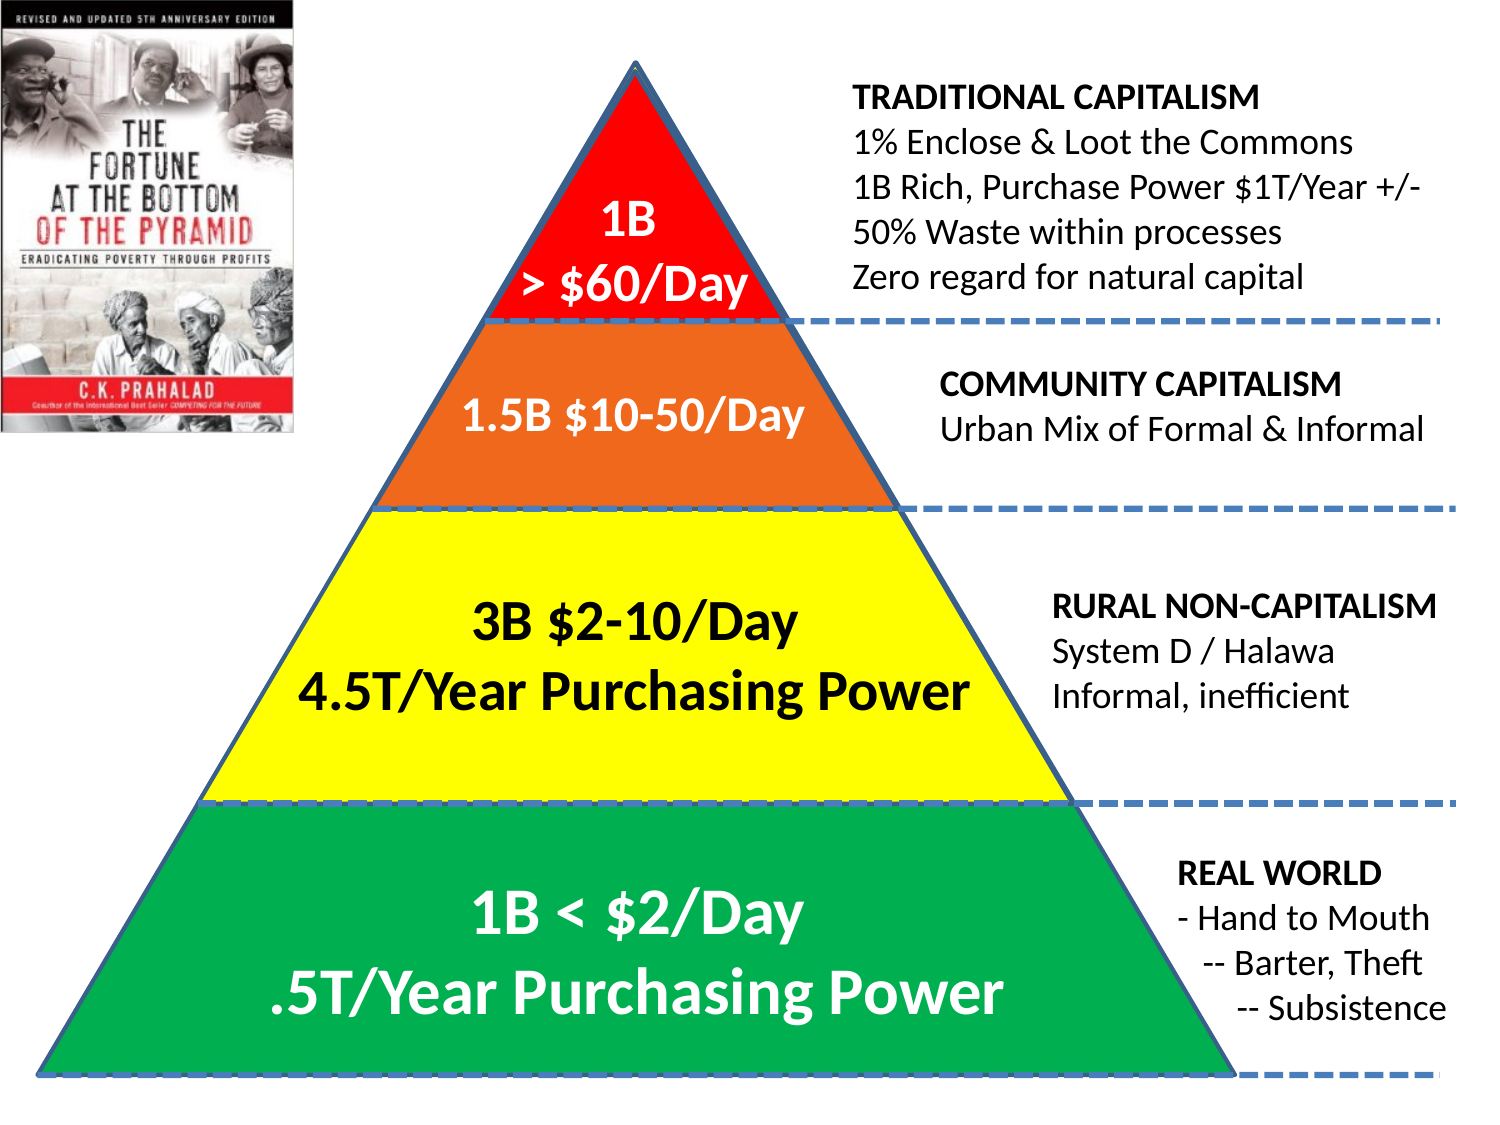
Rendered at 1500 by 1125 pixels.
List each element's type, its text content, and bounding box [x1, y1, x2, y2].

text_box COMMUNITY CAPITALISM Urban Mix of Formal & Informal [1240, 351, 1475, 457]
text_box RURAL NON-CAPITALISM System D / Halawa Informal, inefficient [1240, 573, 1475, 724]
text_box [37, 62, 1236, 1074]
text_box REAL WORLD - Hand to Mouth -- Barter, Theft -- Subsistence [1240, 840, 1470, 1036]
picture [0, 0, 294, 433]
text_box TRADITIONAL CAPITALISM 1% Enclose & Loot the Commons 1B Rich, Purchase Power $1T/Year +/- 50% Waste within processes Zero regard for natural capital [1239, 64, 1456, 349]
